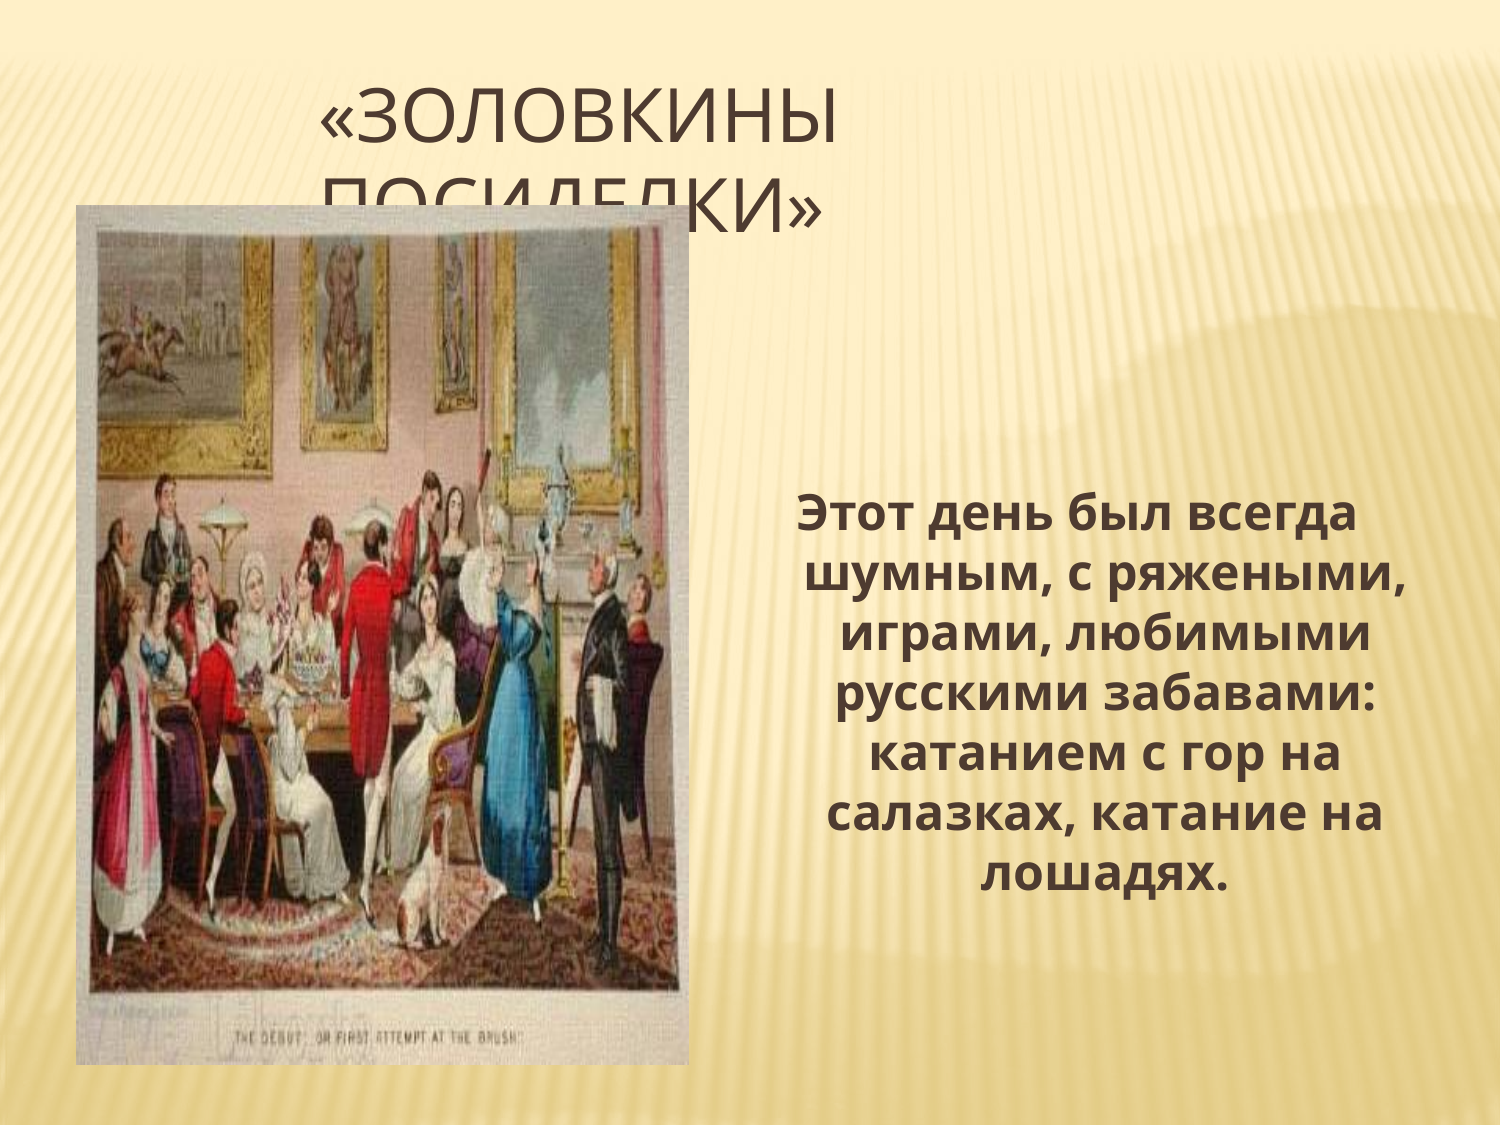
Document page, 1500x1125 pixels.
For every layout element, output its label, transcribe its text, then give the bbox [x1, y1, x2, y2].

picture [76, 205, 690, 1065]
text_box Этот день был всегда шумным, с ряжеными, играми, любимыми русскими забавами: катанием с гор на салазках, катание на лошадях. [702, 472, 1453, 908]
text_box «ЗОЛОВКИНЫ ПОСИДЕЛКИ» [303, 60, 1282, 256]
